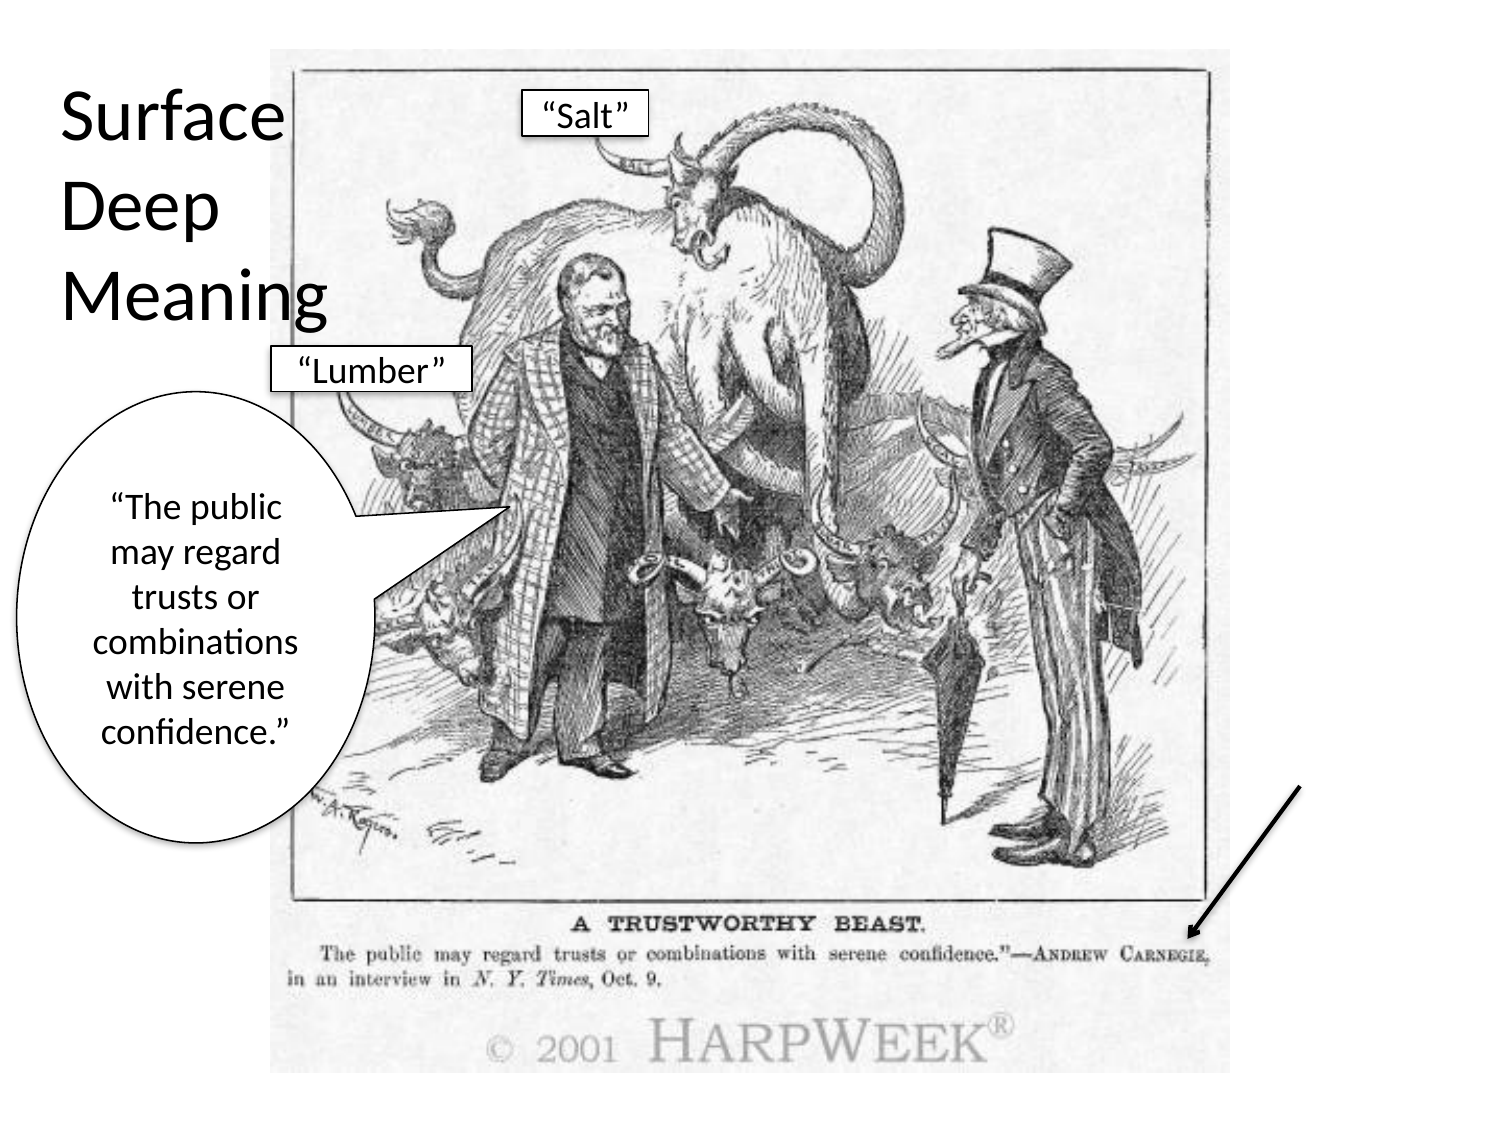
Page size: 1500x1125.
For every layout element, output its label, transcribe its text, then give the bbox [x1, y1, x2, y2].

picture [270, 49, 1230, 1074]
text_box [1167, 806, 1321, 919]
text_box Surface Deep Meaning [45, 58, 265, 343]
text_box “The public may regard trusts or combinations with serene confidence.” [15, 390, 265, 844]
